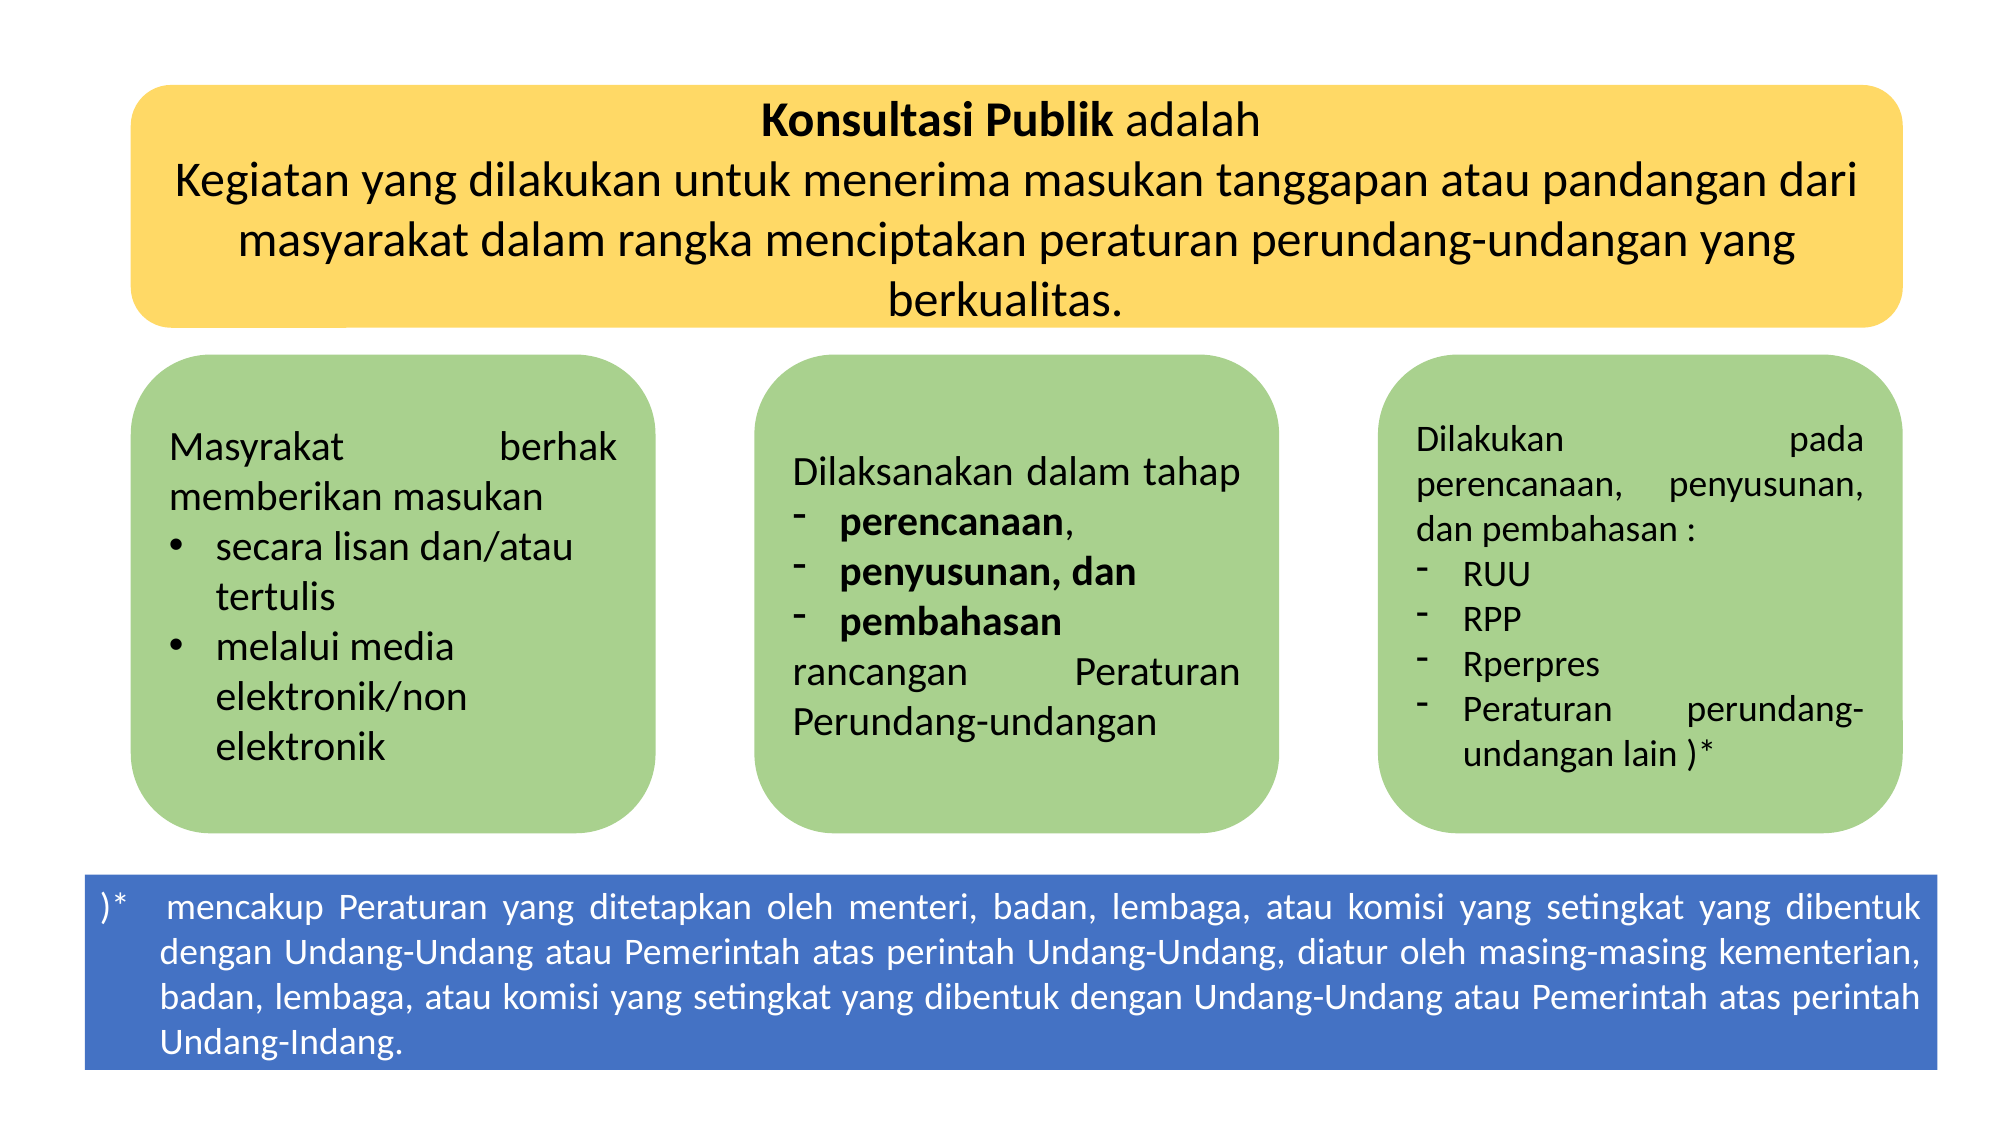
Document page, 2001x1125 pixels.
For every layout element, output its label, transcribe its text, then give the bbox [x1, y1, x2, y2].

text_box )* mencakup Peraturan yang ditetapkan oleh menteri, badan, lembaga, atau komisi yang setingkat yang dibentuk dengan Undang-Undang atau Pemerintah atas perintah Undang-Undang, diatur oleh masing-masing kementerian, badan, lembaga, atau komisi yang setingkat yang dibentuk dengan Undang-Undang atau Pemerintah atas perintah Undang-Indang. [84, 874, 1938, 1071]
text_box Konsultasi Publik adalah Kegiatan yang dilakukan untuk menerima masukan tanggapan atau pandangan dari masyarakat dalam rangka menciptakan peraturan perundang-undangan yang berkualitas. [129, 83, 1904, 329]
text_box Dilakukan pada perencanaan, penyusunan, dan pembahasan : RUU RPP Rperpres Peraturan perundang-undangan lain )* [1376, 353, 1904, 835]
text_box Masyrakat berhak memberikan masukan secara lisan dan/atau tertulis melalui media elektronik/non elektronik [129, 353, 657, 835]
text_box Dilaksanakan dalam tahap perencanaan, penyusunan, dan pembahasan rancangan Peraturan Perundang-undangan [753, 353, 1281, 835]
